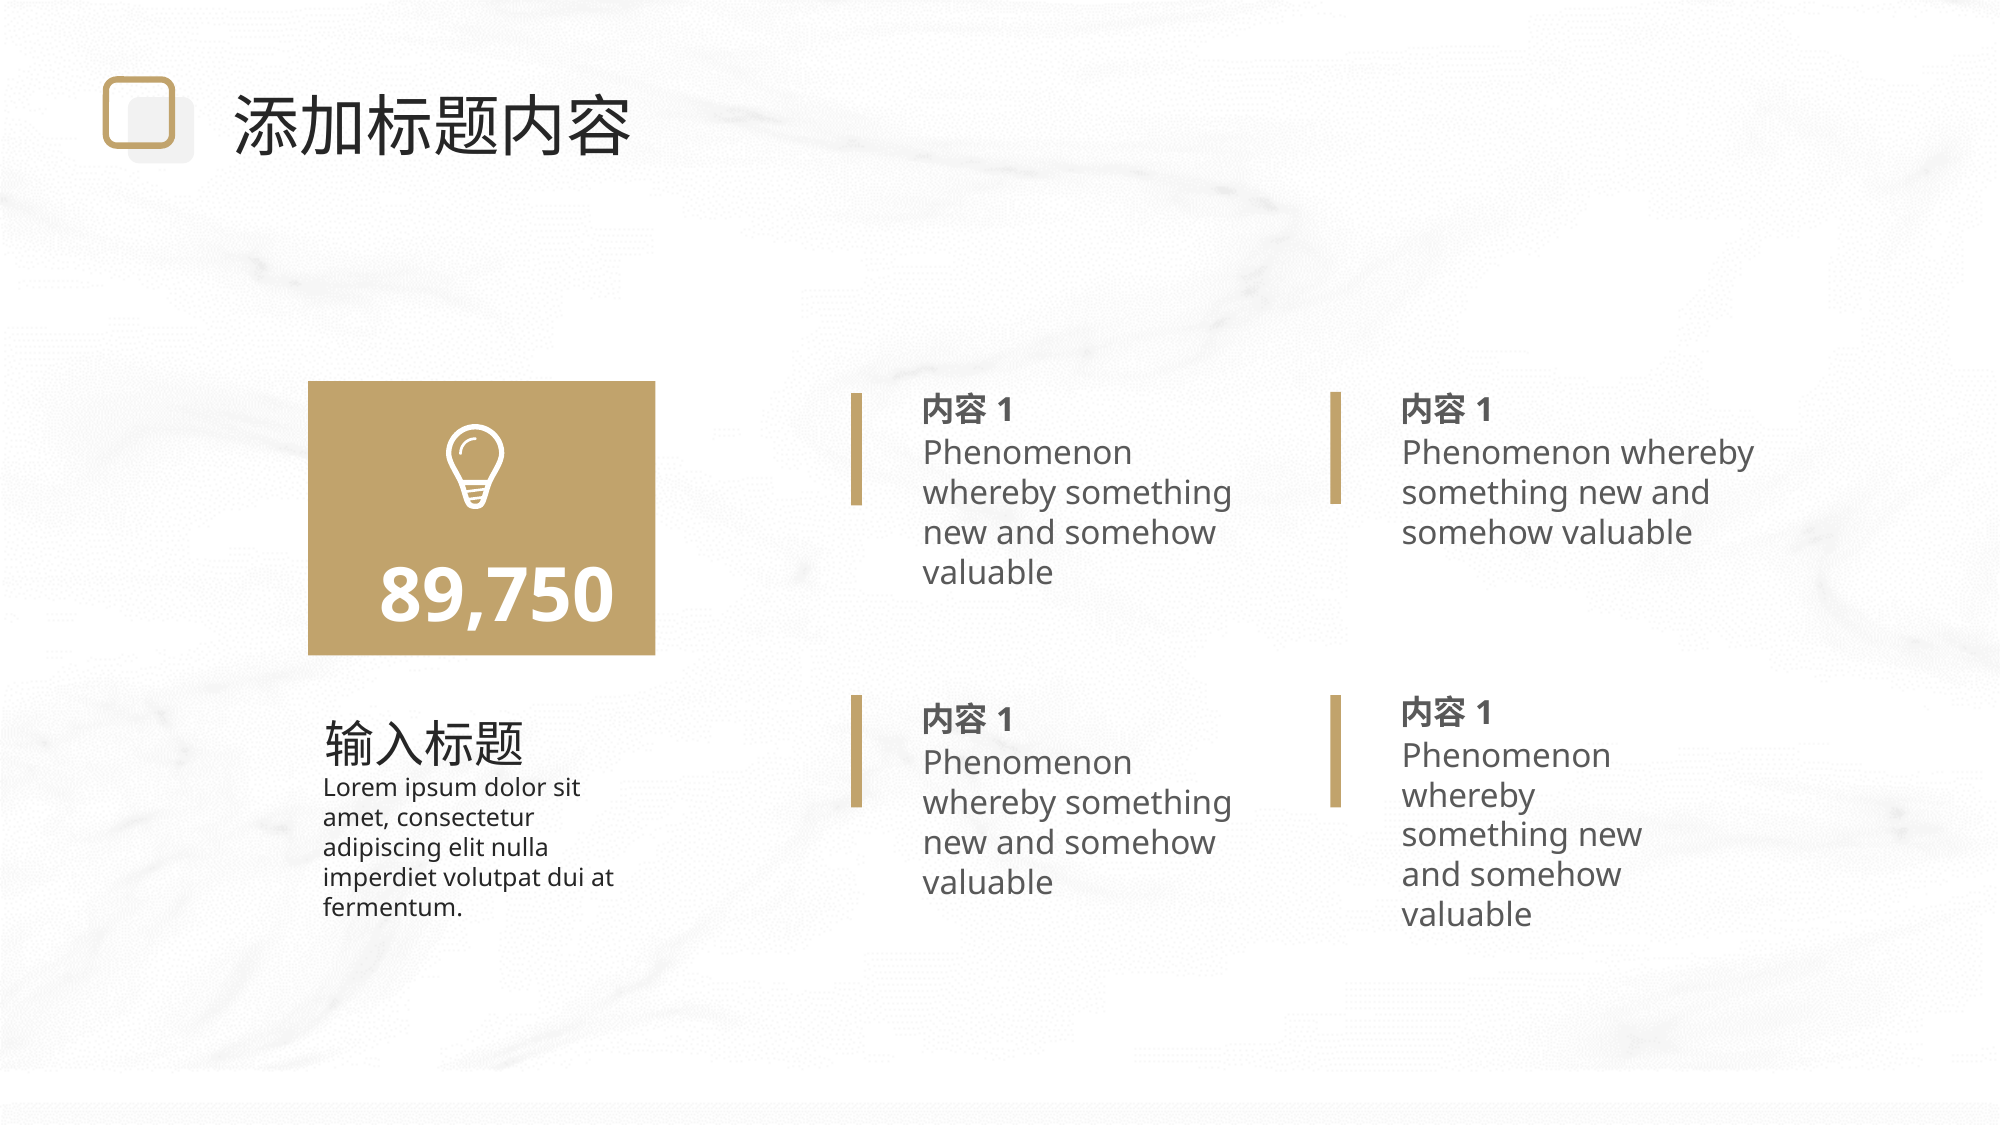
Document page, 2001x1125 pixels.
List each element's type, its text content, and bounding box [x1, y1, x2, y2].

text_box 89,750 [364, 538, 632, 644]
text_box 内容1 [1386, 381, 1572, 436]
text_box [307, 380, 656, 656]
text_box Phenomenon whereby something new and somehow valuable [907, 423, 1288, 599]
text_box 添加标题内容 [218, 76, 649, 171]
text_box Phenomenon whereby something new and somehow valuable [1386, 423, 1783, 559]
text_box 内容1 [1386, 683, 1572, 739]
text_box [850, 694, 863, 808]
text_box [850, 392, 863, 506]
text_box [1329, 391, 1342, 505]
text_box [105, 79, 195, 164]
text_box 内容1 [906, 691, 1093, 746]
text_box 内容1 [906, 381, 1093, 436]
text_box Phenomenon whereby something new and somehow valuable [907, 733, 1266, 909]
text_box [1329, 694, 1342, 808]
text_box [308, 704, 653, 932]
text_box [445, 424, 505, 509]
text_box Phenomenon whereby something new and somehow valuable [1386, 726, 1724, 941]
